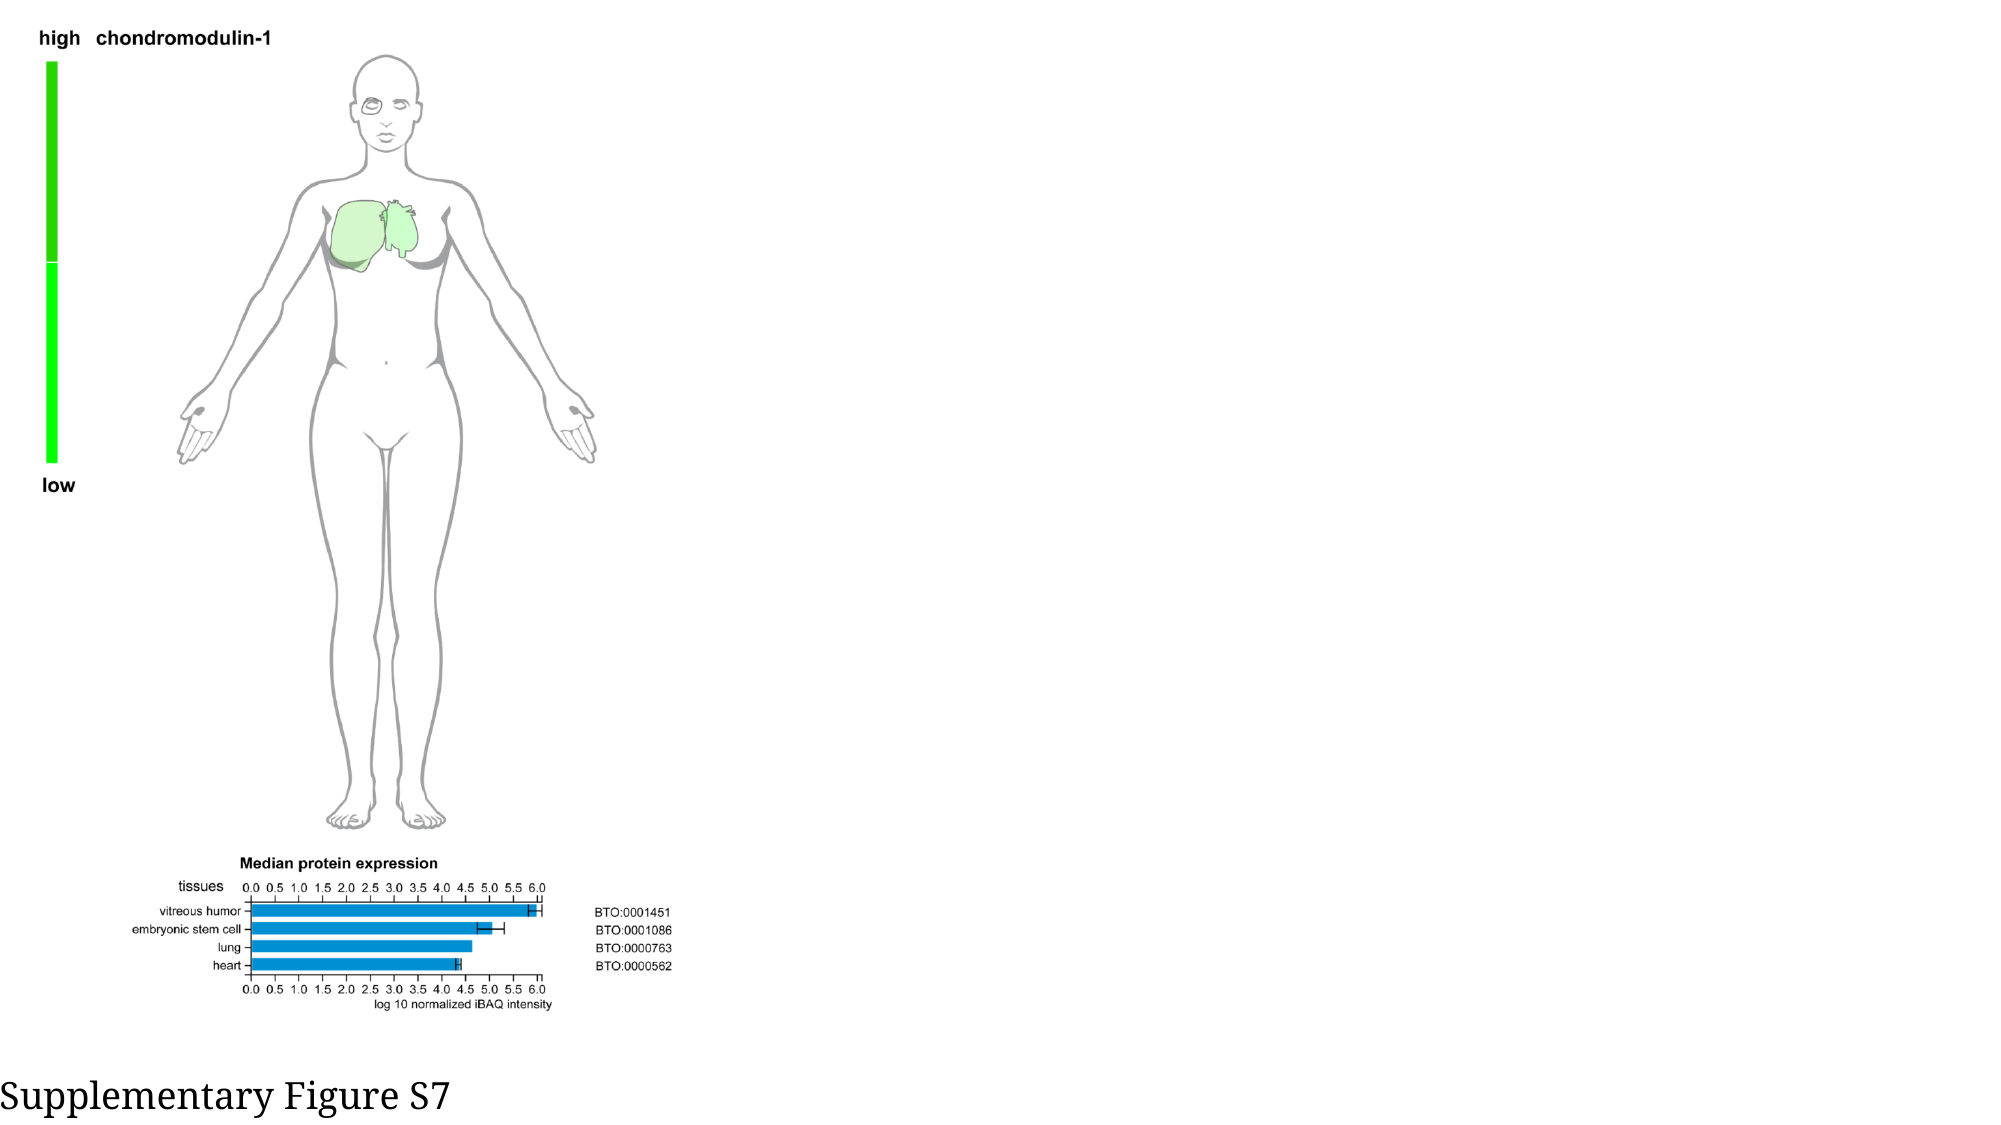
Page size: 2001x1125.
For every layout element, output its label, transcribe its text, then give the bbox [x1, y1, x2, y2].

picture [38, 27, 672, 1012]
text_box Supplementary Figure S7 [0, 1064, 467, 1125]
